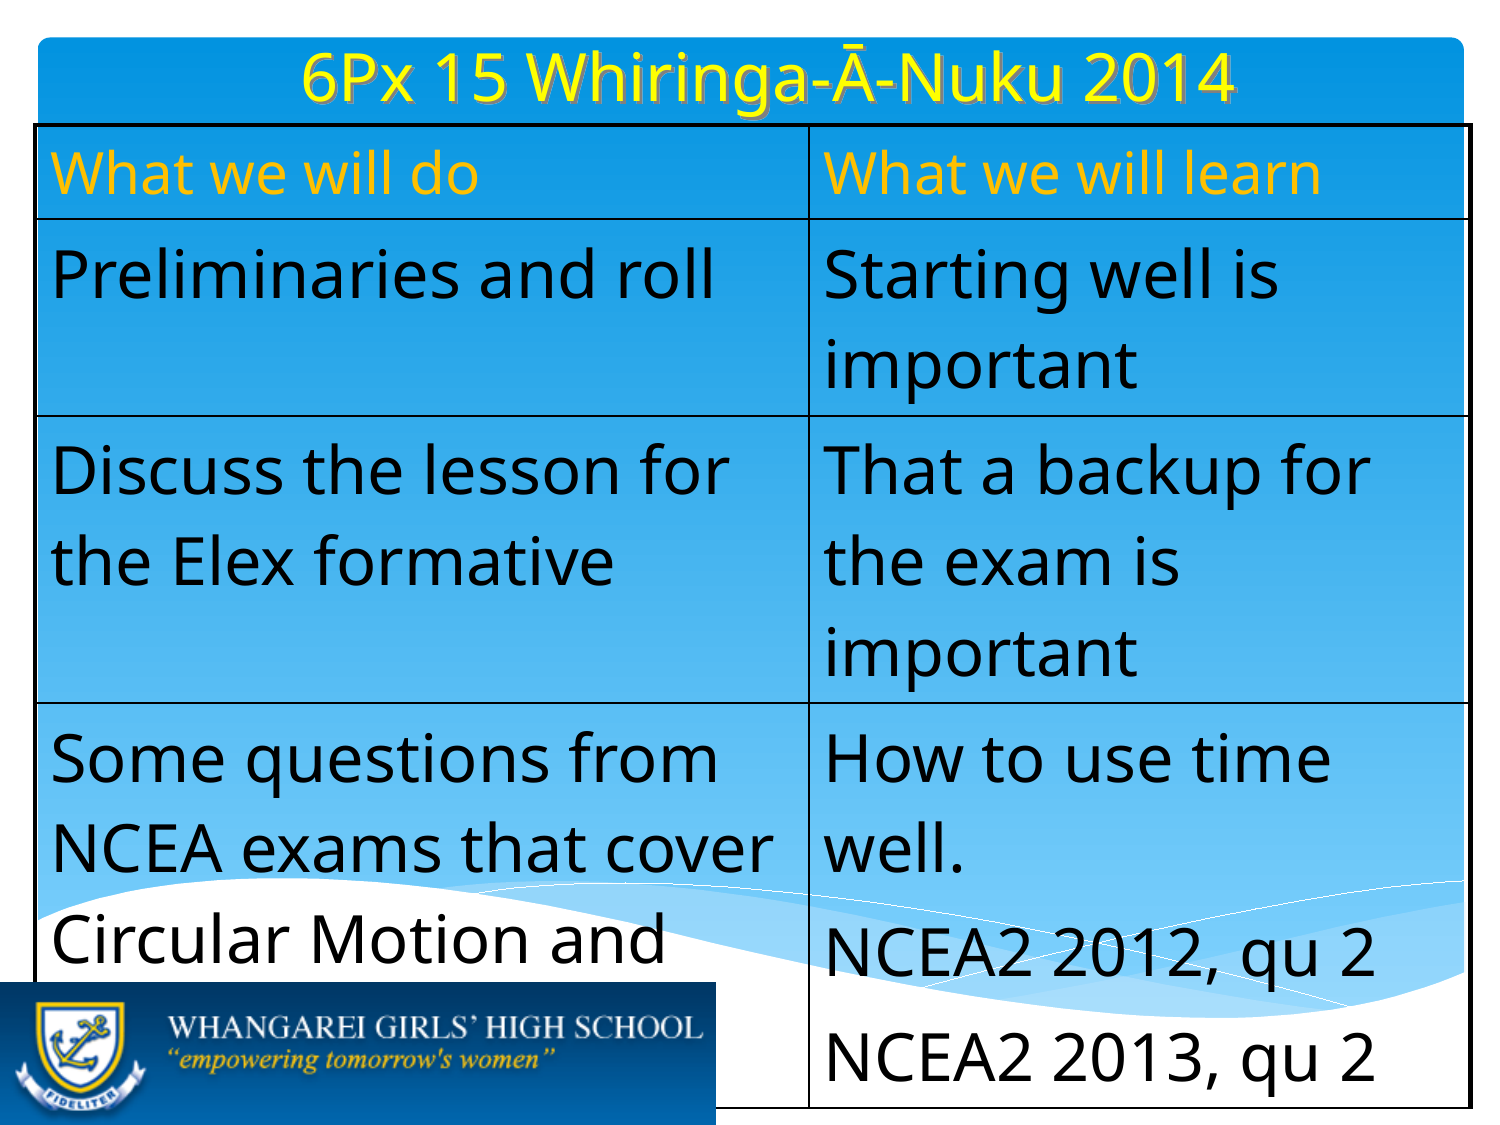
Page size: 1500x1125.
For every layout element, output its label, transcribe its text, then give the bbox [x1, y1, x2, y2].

table_cell Some questions from NCEA exams that cover Circular Motion and Newton’s rule 3 [37, 704, 808, 1107]
text_box 6Px 15 Whiringa-Ā-Nuku 2014 [162, 24, 1375, 123]
table_header What we will do [37, 127, 808, 218]
table_header What we will learn [810, 127, 1468, 218]
table_cell Discuss the lesson for the Elex formative [37, 417, 808, 702]
table_cell Preliminaries and roll [37, 220, 808, 415]
picture [0, 982, 716, 1125]
table_cell That a backup for the exam is important [810, 417, 1468, 702]
table_cell How to use time well. NCEA2 2012, qu 2 NCEA2 2013, qu 2 [810, 704, 1468, 1107]
table_cell Starting well is important [810, 220, 1468, 415]
